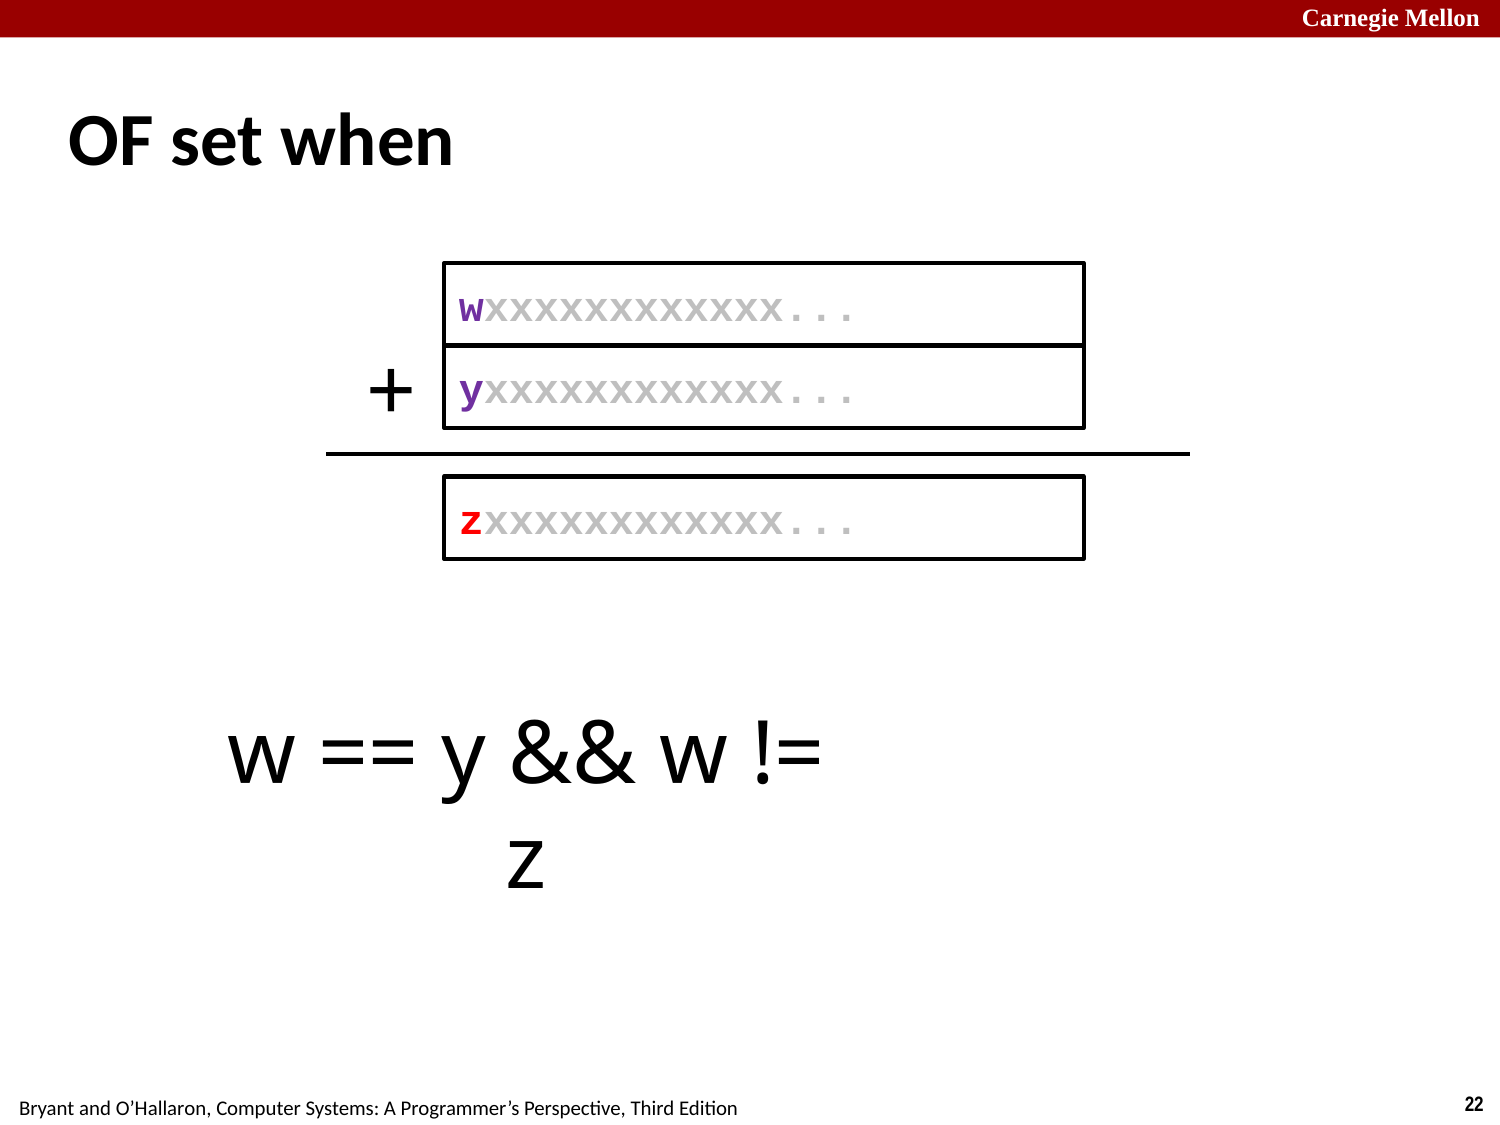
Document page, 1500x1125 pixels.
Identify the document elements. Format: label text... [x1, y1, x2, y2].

text_box w == y && w != z [186, 688, 866, 810]
text_box yxxxxxxxxxxxx... [444, 345, 1084, 428]
text_box + [351, 326, 427, 448]
text_box wxxxxxxxxxxxx... [444, 263, 1084, 345]
title OF set when [62, 41, 1438, 230]
text_box zxxxxxxxxxxxx... [444, 476, 1084, 559]
